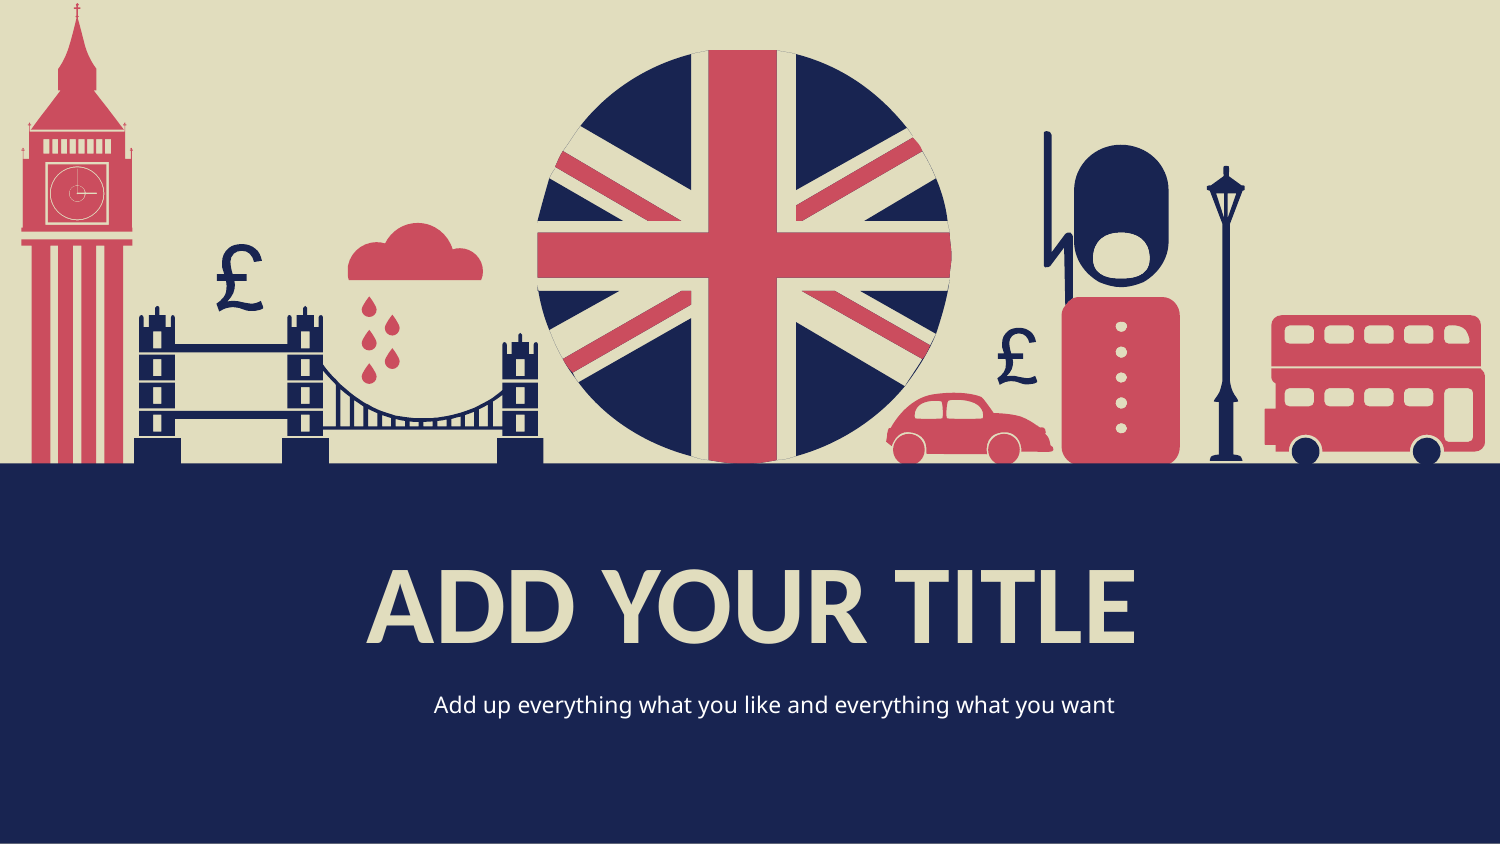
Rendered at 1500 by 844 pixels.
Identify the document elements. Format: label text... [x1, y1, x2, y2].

picture [20, 3, 1181, 466]
picture [1264, 315, 1486, 466]
text_box ADD YOUR TITLE [355, 525, 1175, 672]
text_box [0, 463, 1500, 844]
picture [996, 327, 1038, 386]
text_box Add up everything what you like and everything what you want [316, 670, 1168, 724]
picture [1206, 165, 1245, 461]
